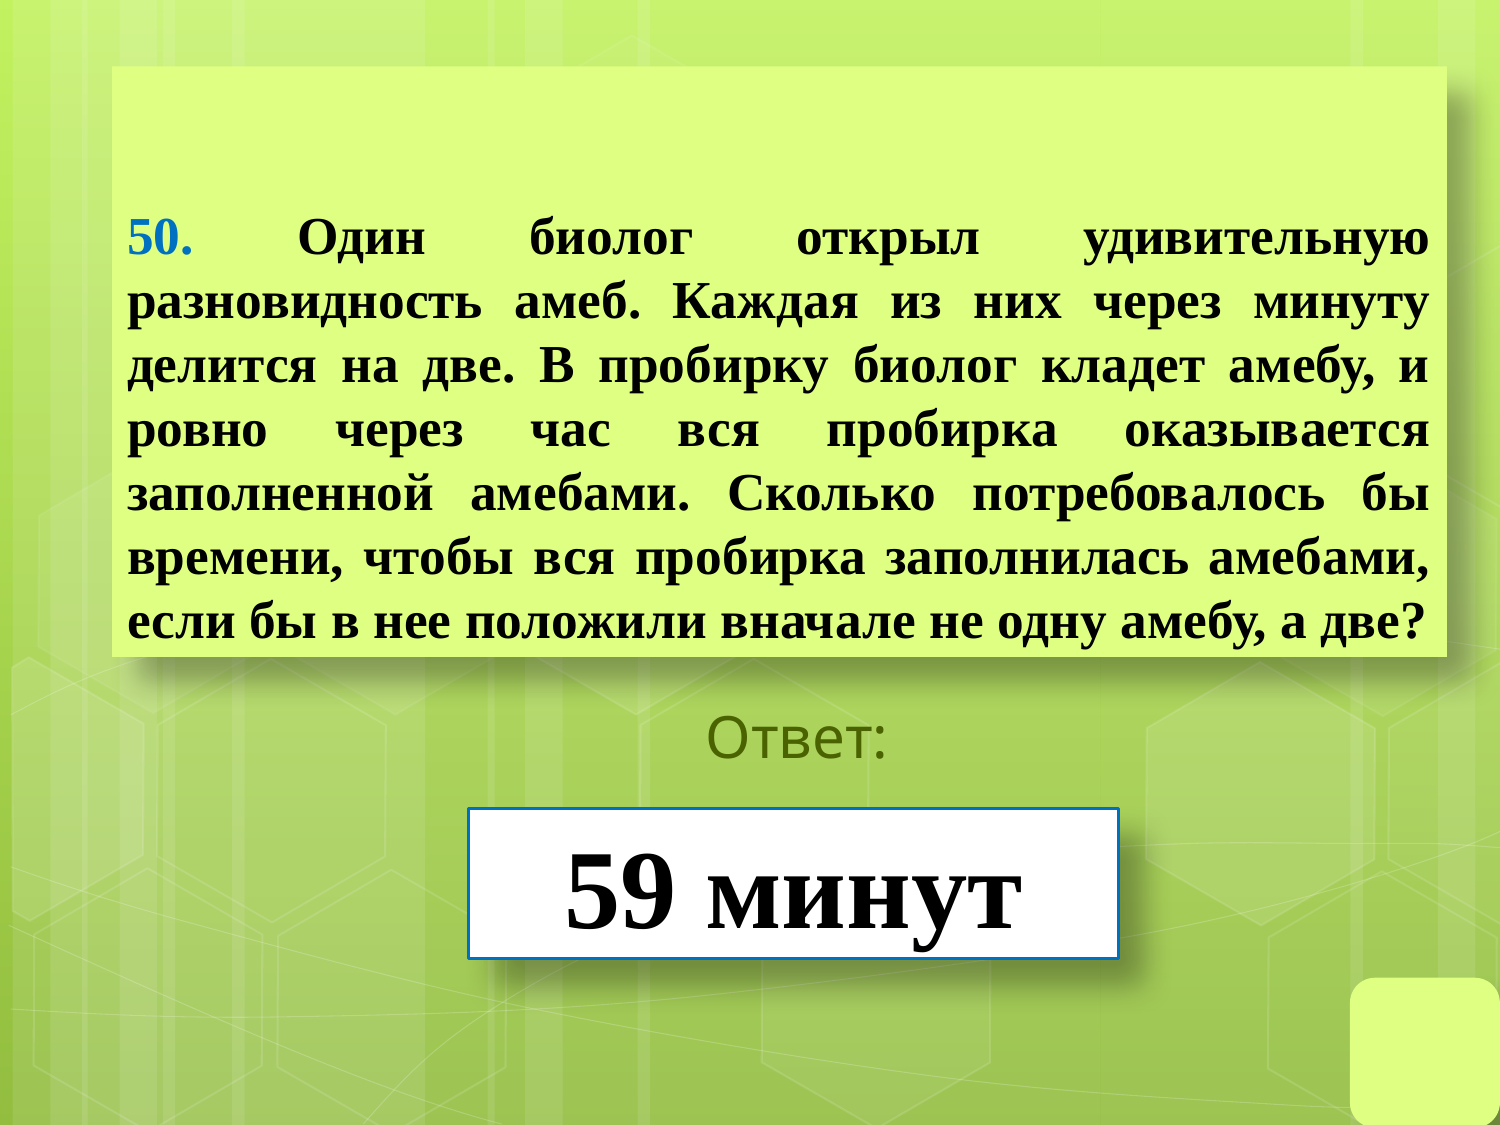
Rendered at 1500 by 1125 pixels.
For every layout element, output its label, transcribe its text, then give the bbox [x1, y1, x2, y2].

text_box [1348, 976, 1500, 1125]
text_box Ответ: [549, 692, 1046, 778]
title 50. Один биолог открыл удивительную разновидность амеб. Каждая из них через минуту делится на две. В пробирку биолог кладет амебу, и ровно через час вся пробирка оказывается заполненной амебами. Сколько потребовалось бы времени, чтобы вся пробирка заполнилась амебами, если бы в нее положили вначале не одну амебу, а две? [112, 66, 1447, 657]
text_box 59 минут [467, 807, 1120, 960]
